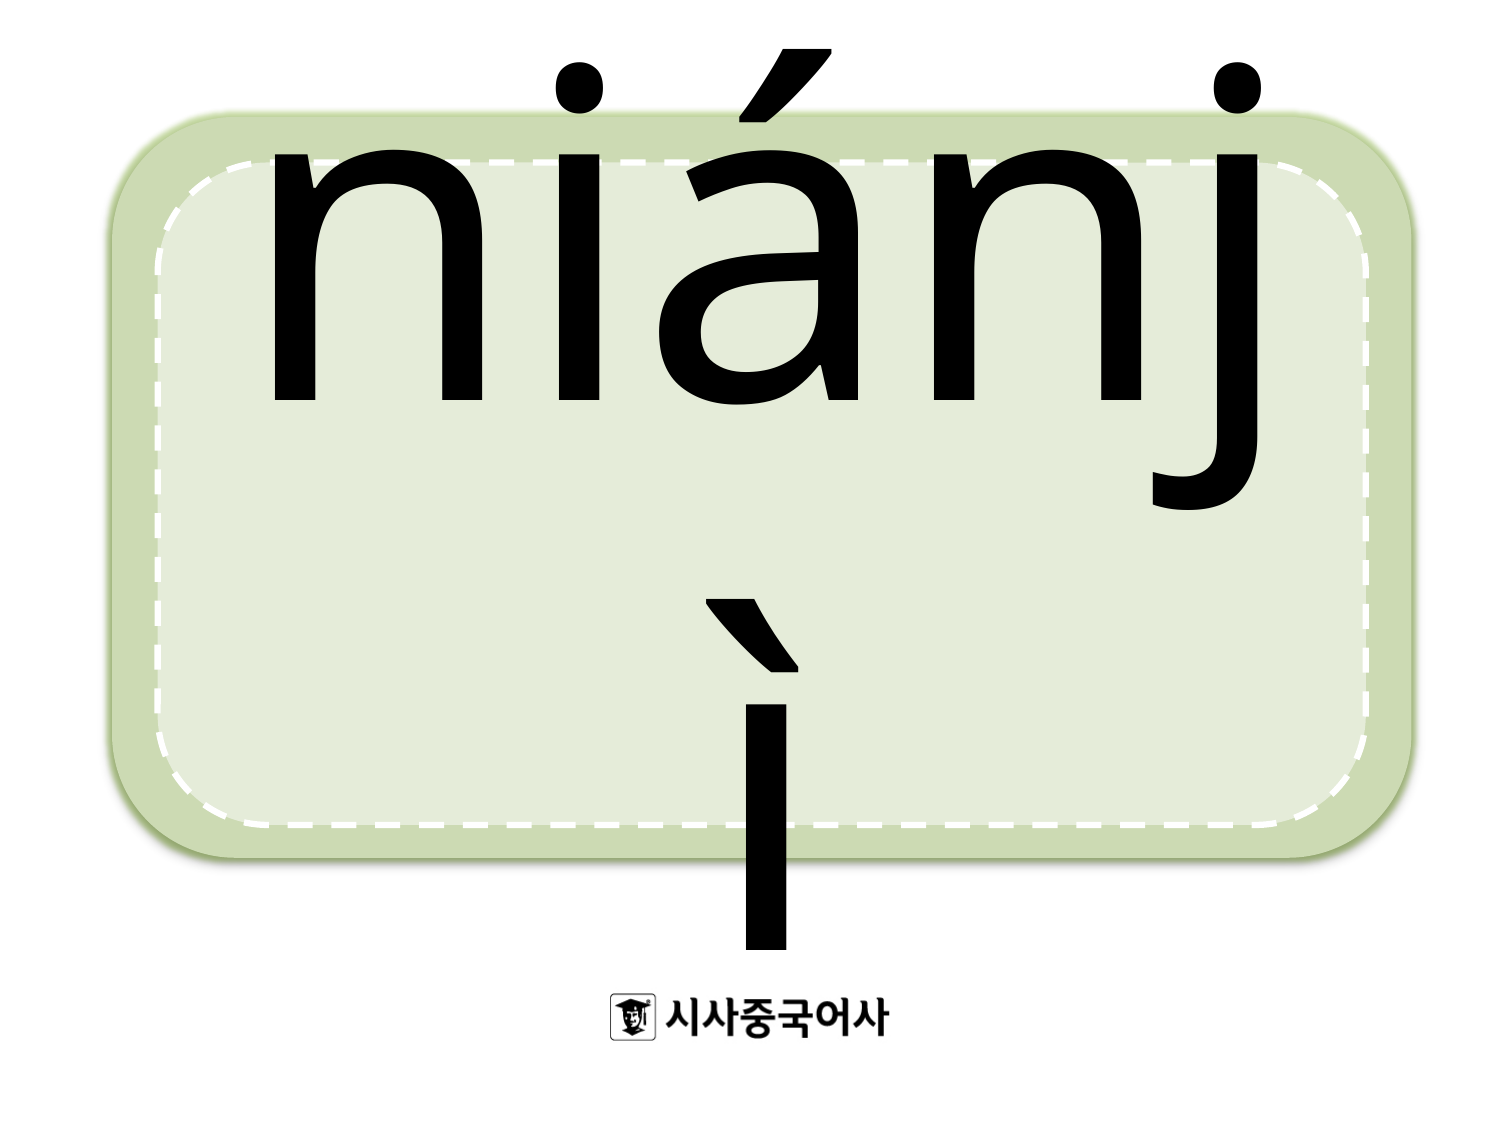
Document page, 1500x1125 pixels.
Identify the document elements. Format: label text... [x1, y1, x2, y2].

text_box niánjì [162, 160, 1371, 824]
picture [602, 987, 898, 1047]
